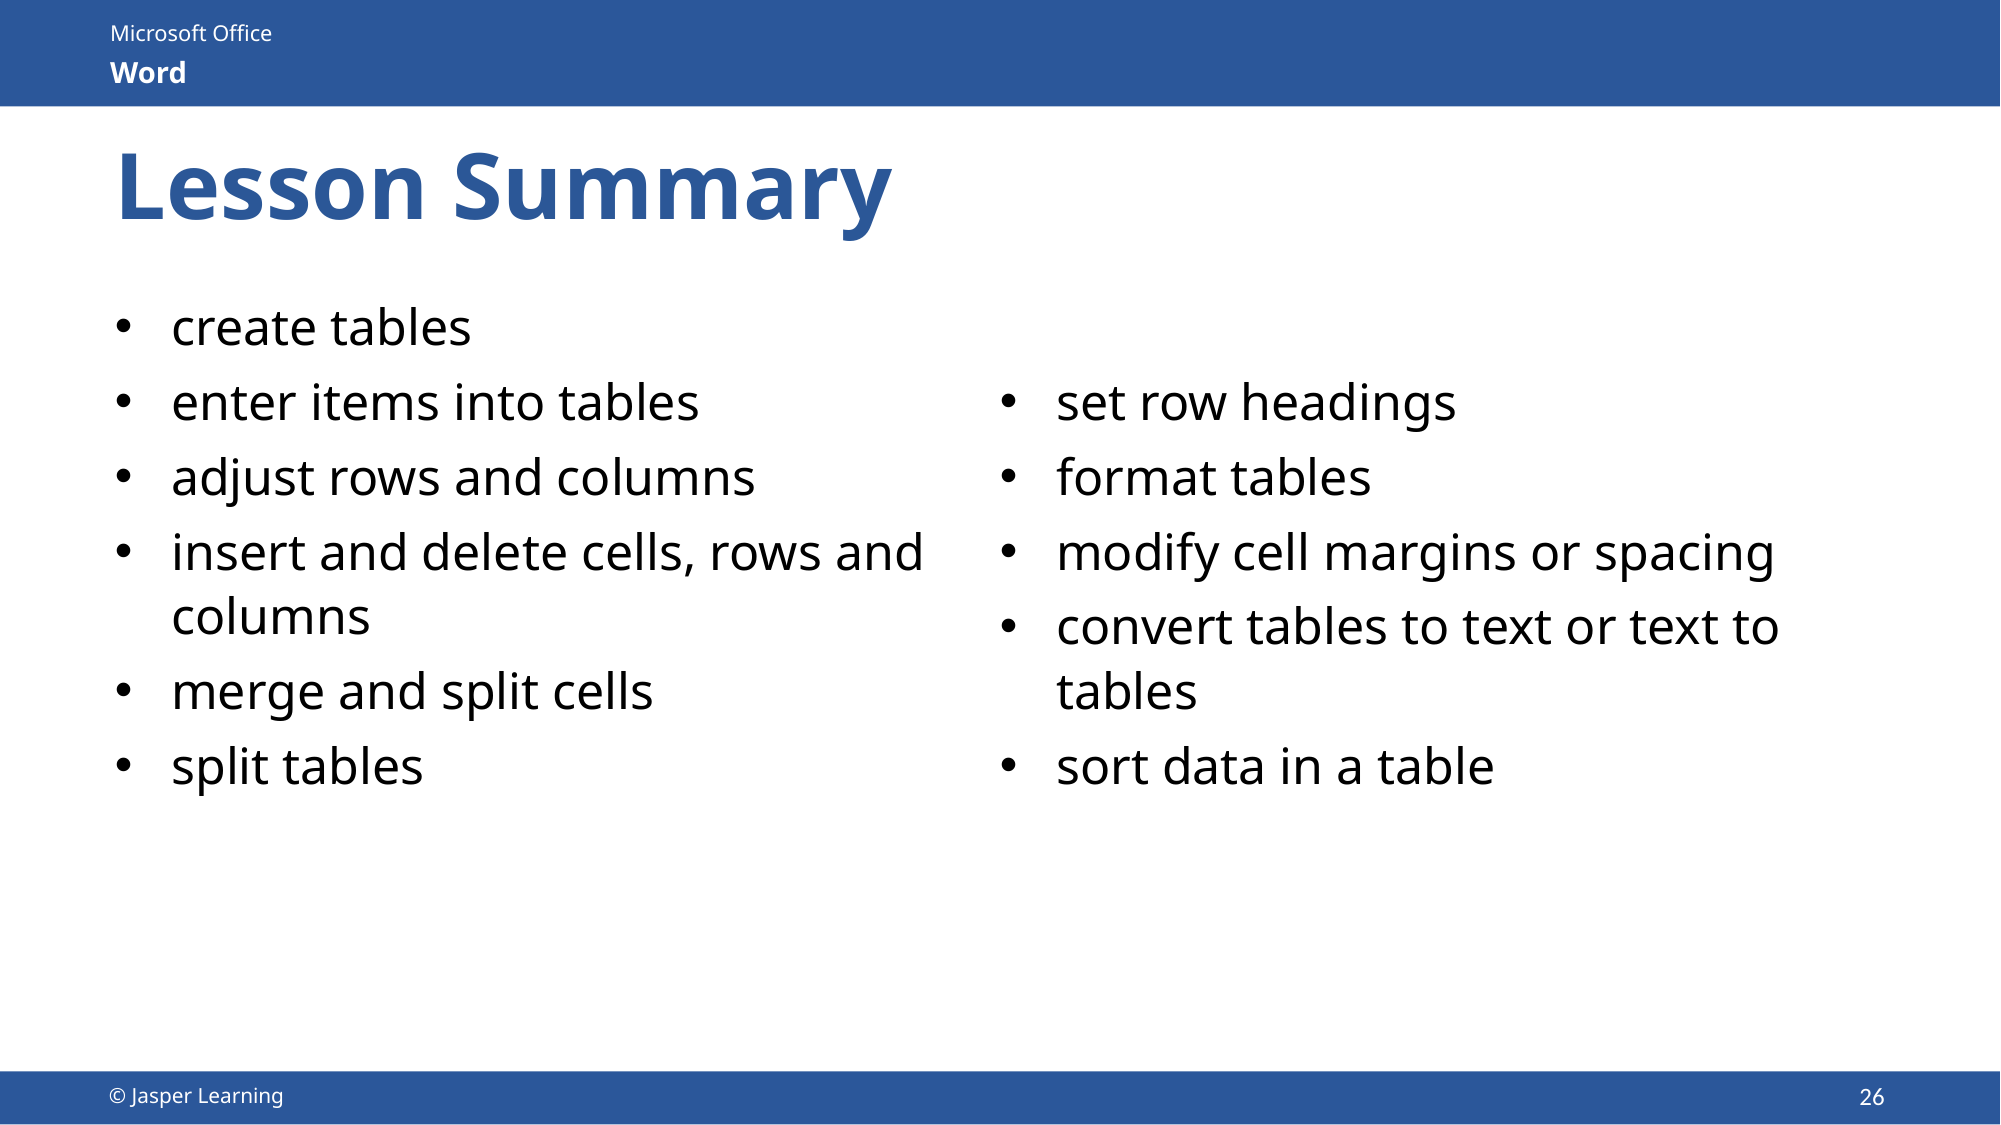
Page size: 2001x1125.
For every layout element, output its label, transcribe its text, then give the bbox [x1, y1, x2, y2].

footer © Jasper Learning [94, 1066, 769, 1125]
list create tables enter items into tables adjust rows and columns insert and delete cells, rows and columns merge and split cells split tables set row headings format tables modify cell margins or spacing convert tables to text or text to tables sort data in a table [99, 283, 1900, 1026]
title Lesson Summary [99, 118, 1866, 248]
slide_number 26 [1433, 1065, 1900, 1125]
